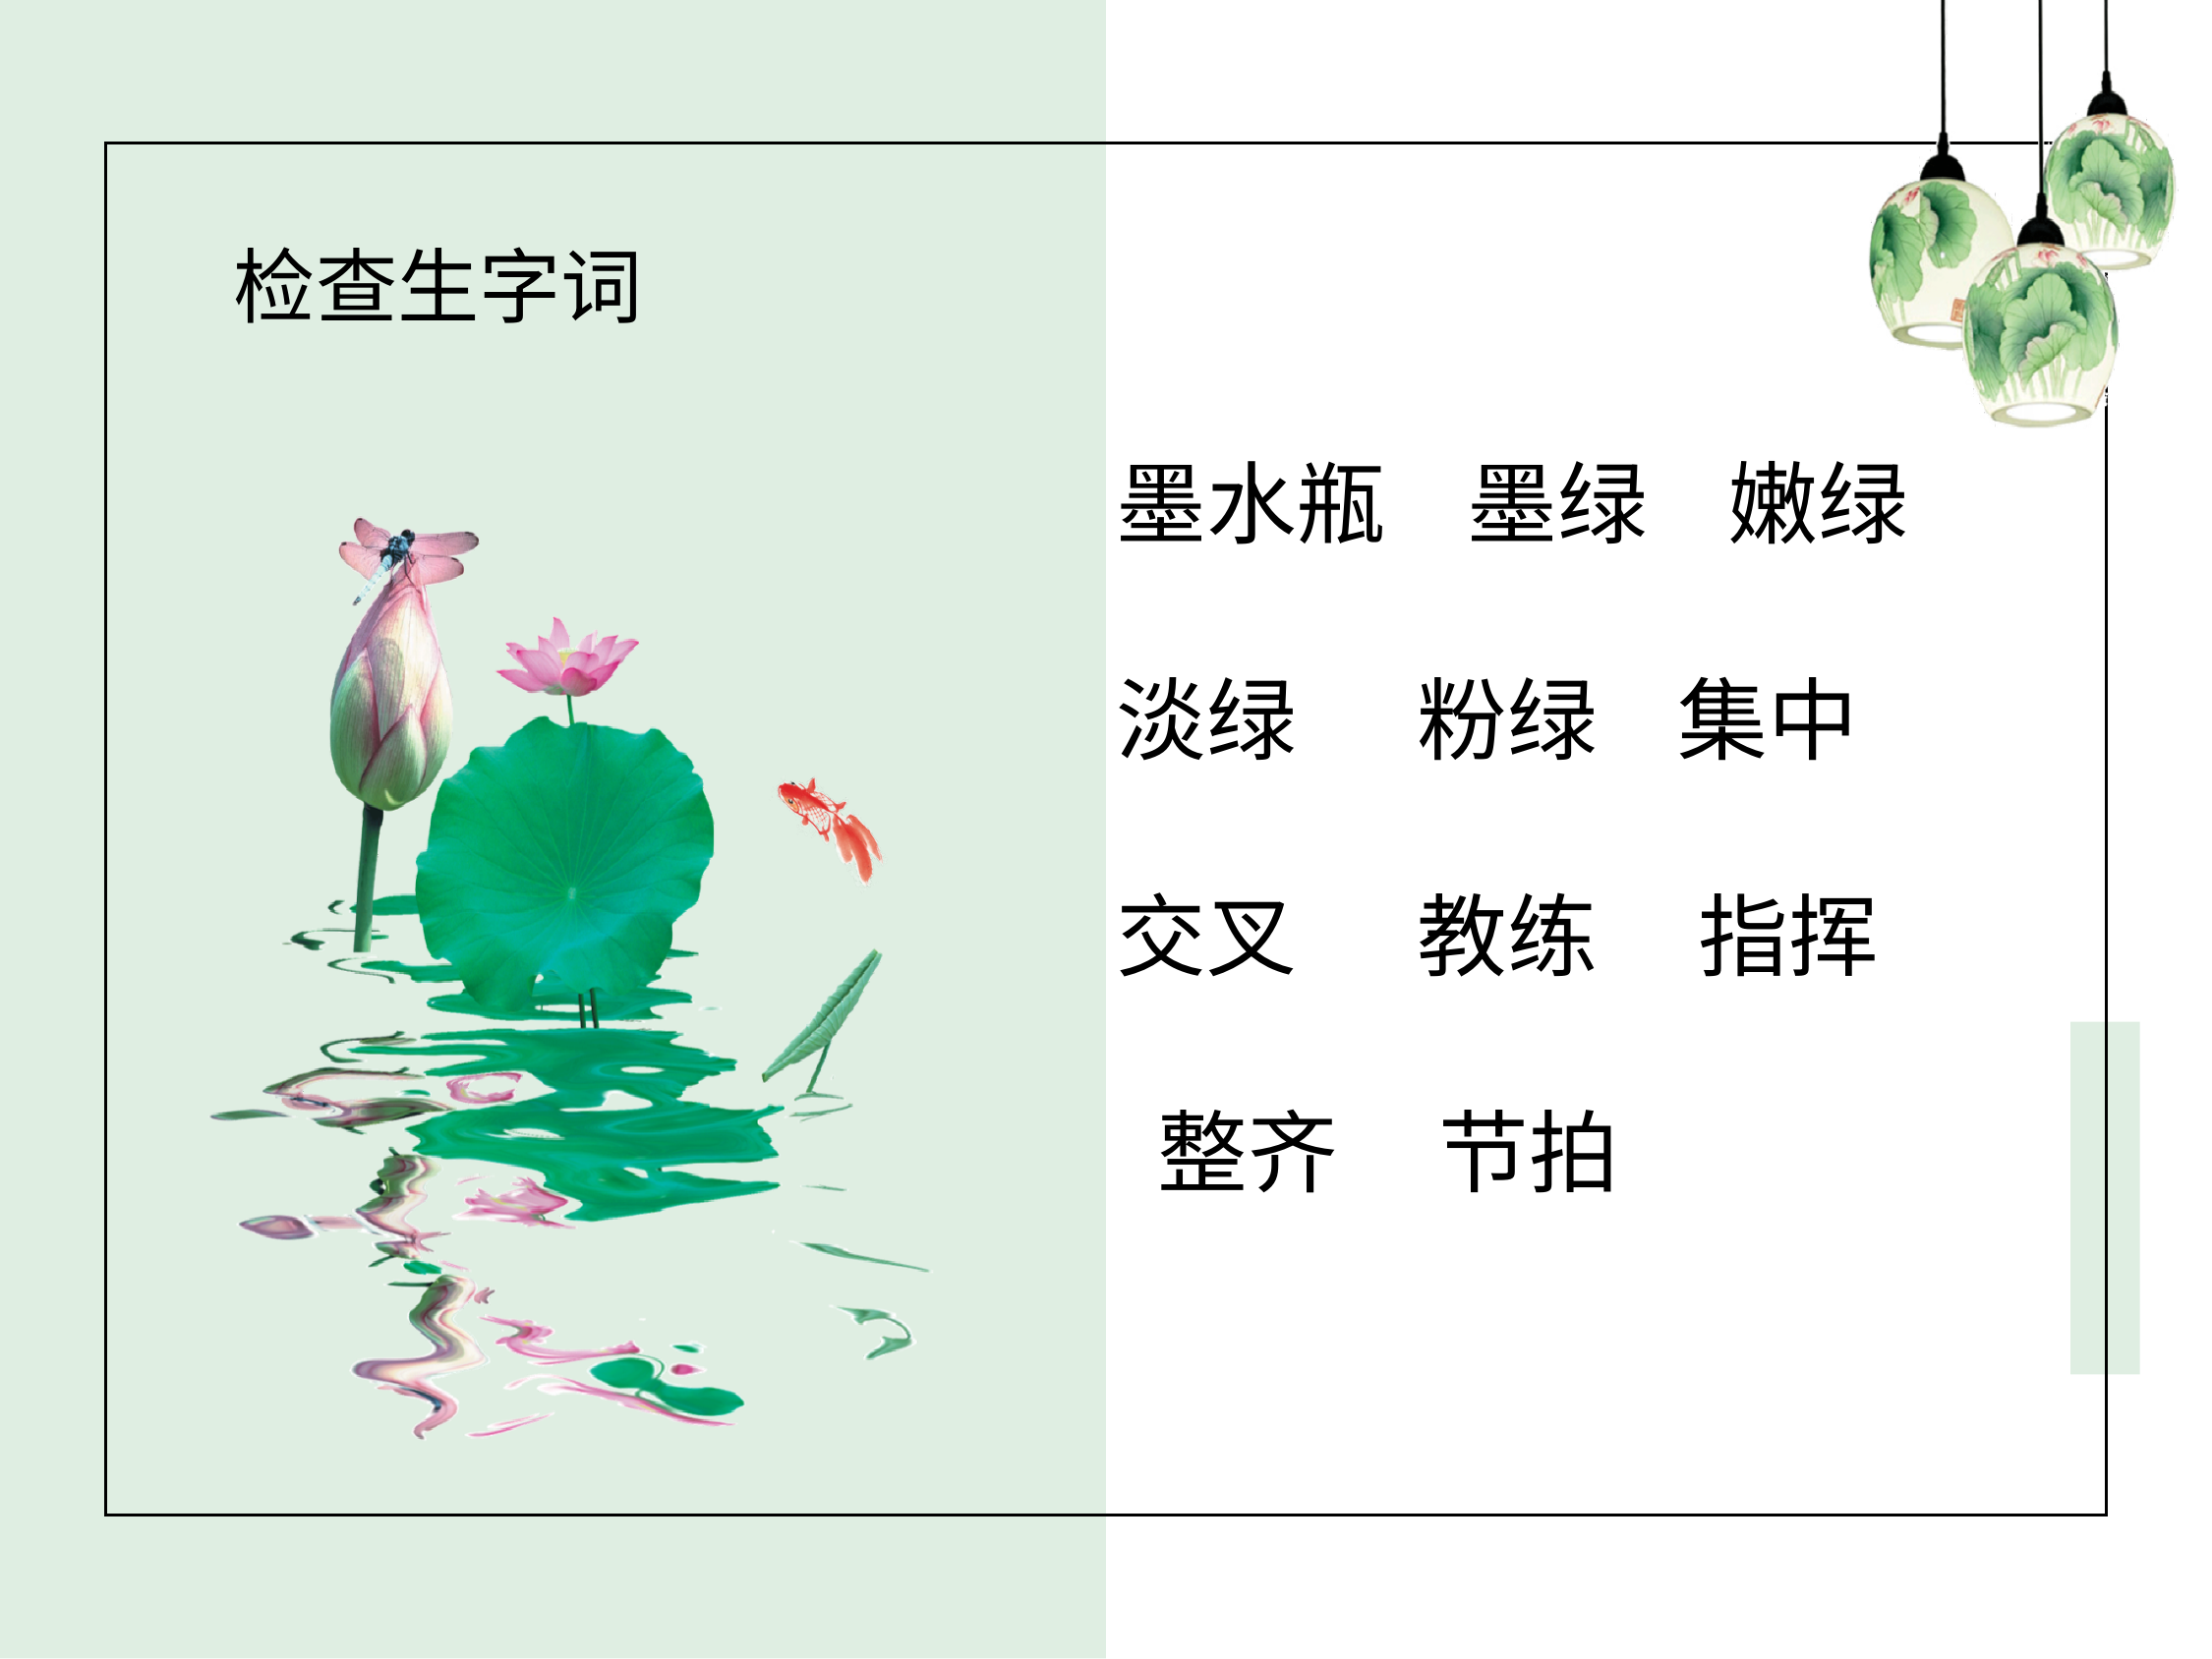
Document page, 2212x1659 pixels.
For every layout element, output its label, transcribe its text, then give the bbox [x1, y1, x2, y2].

text_box 检查生字词 [219, 227, 888, 341]
picture [105, 456, 987, 1587]
picture [1866, 0, 2179, 434]
text_box 墨水瓶 墨绿 嫩绿 淡绿 粉绿 集中 交叉 教练 指挥 整齐 节拍 [1101, 439, 2011, 1211]
